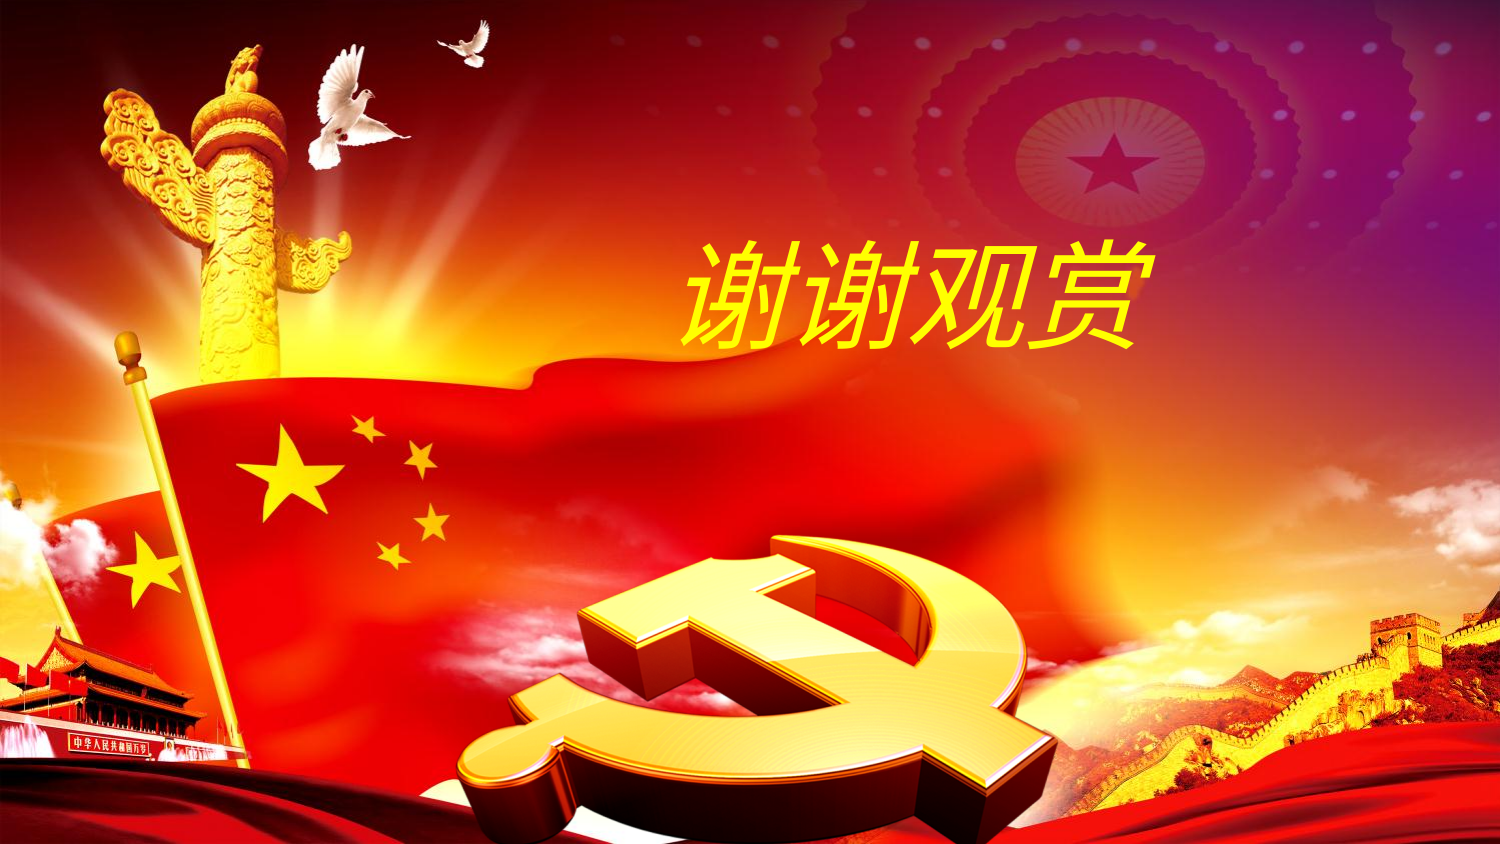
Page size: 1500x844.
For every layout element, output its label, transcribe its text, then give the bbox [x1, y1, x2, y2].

text_box 谢谢观赏 [655, 268, 1199, 391]
picture [0, 0, 1500, 844]
